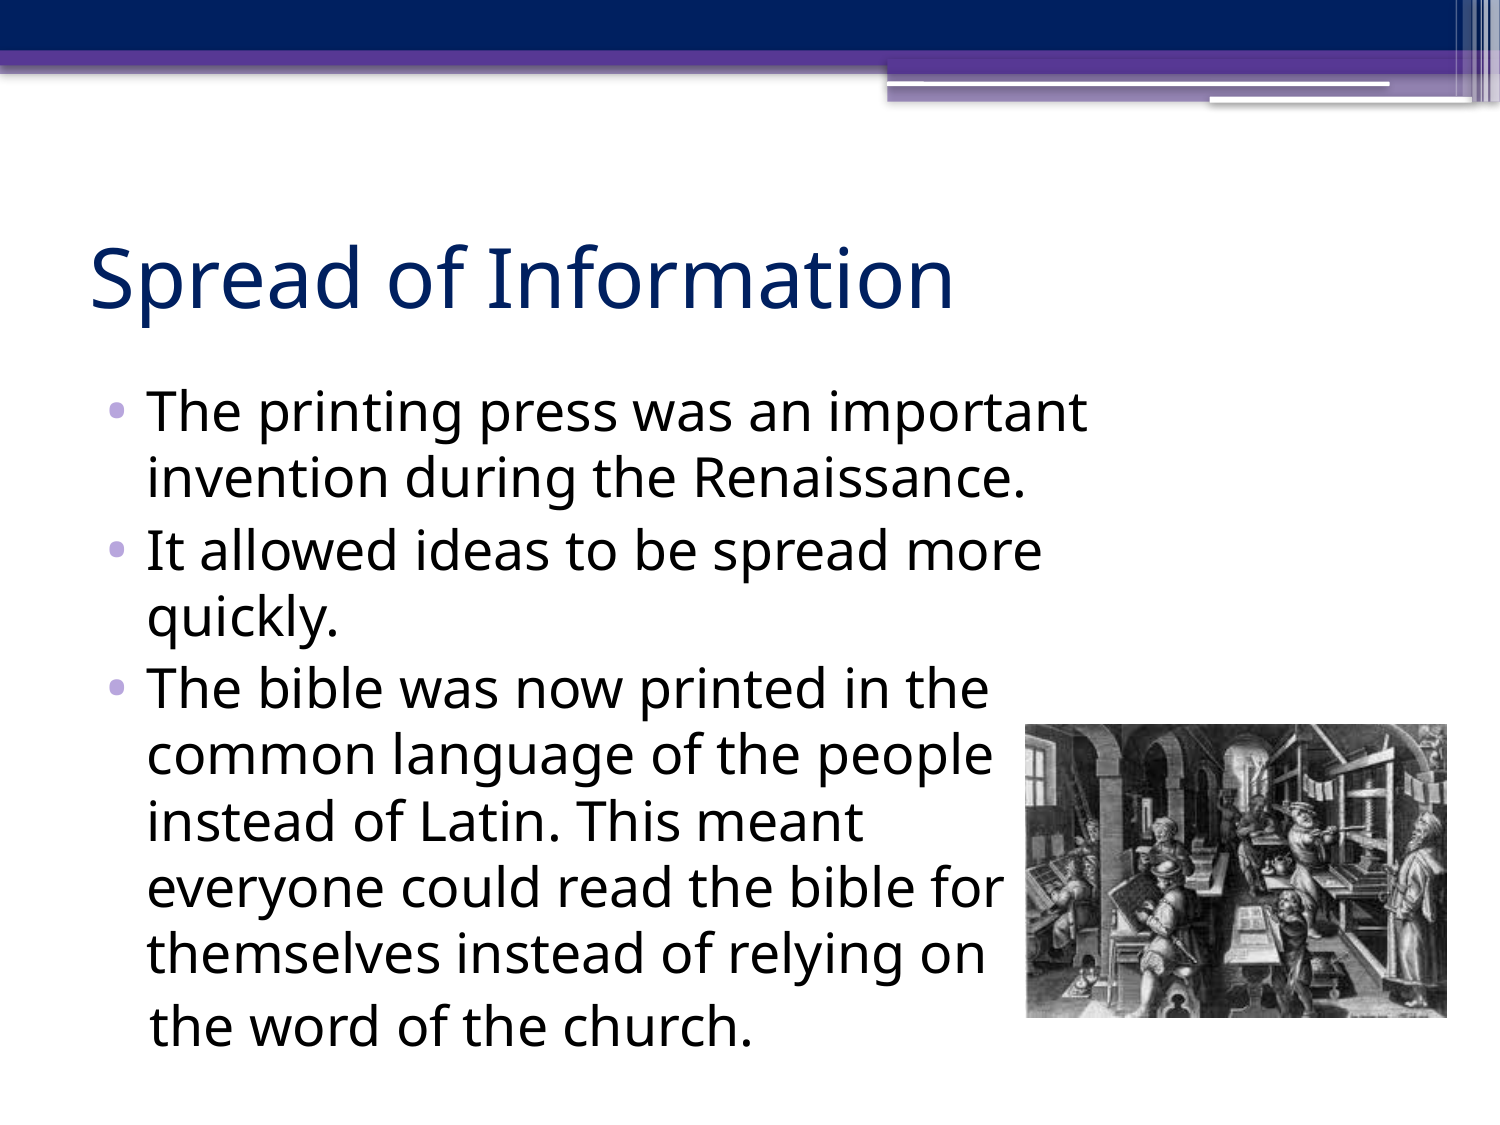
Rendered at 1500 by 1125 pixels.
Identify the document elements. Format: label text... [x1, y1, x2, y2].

list The printing press was an important invention during the Renaissance. It allowed ideas to be spread more quickly. The bible was now printed in the common language of the people instead of Latin. This meant everyone could read the bible for themselves instead of relying on the word of the church. [75, 368, 1125, 1079]
picture [1024, 724, 1448, 1018]
title Spread of Information [75, 187, 1425, 363]
